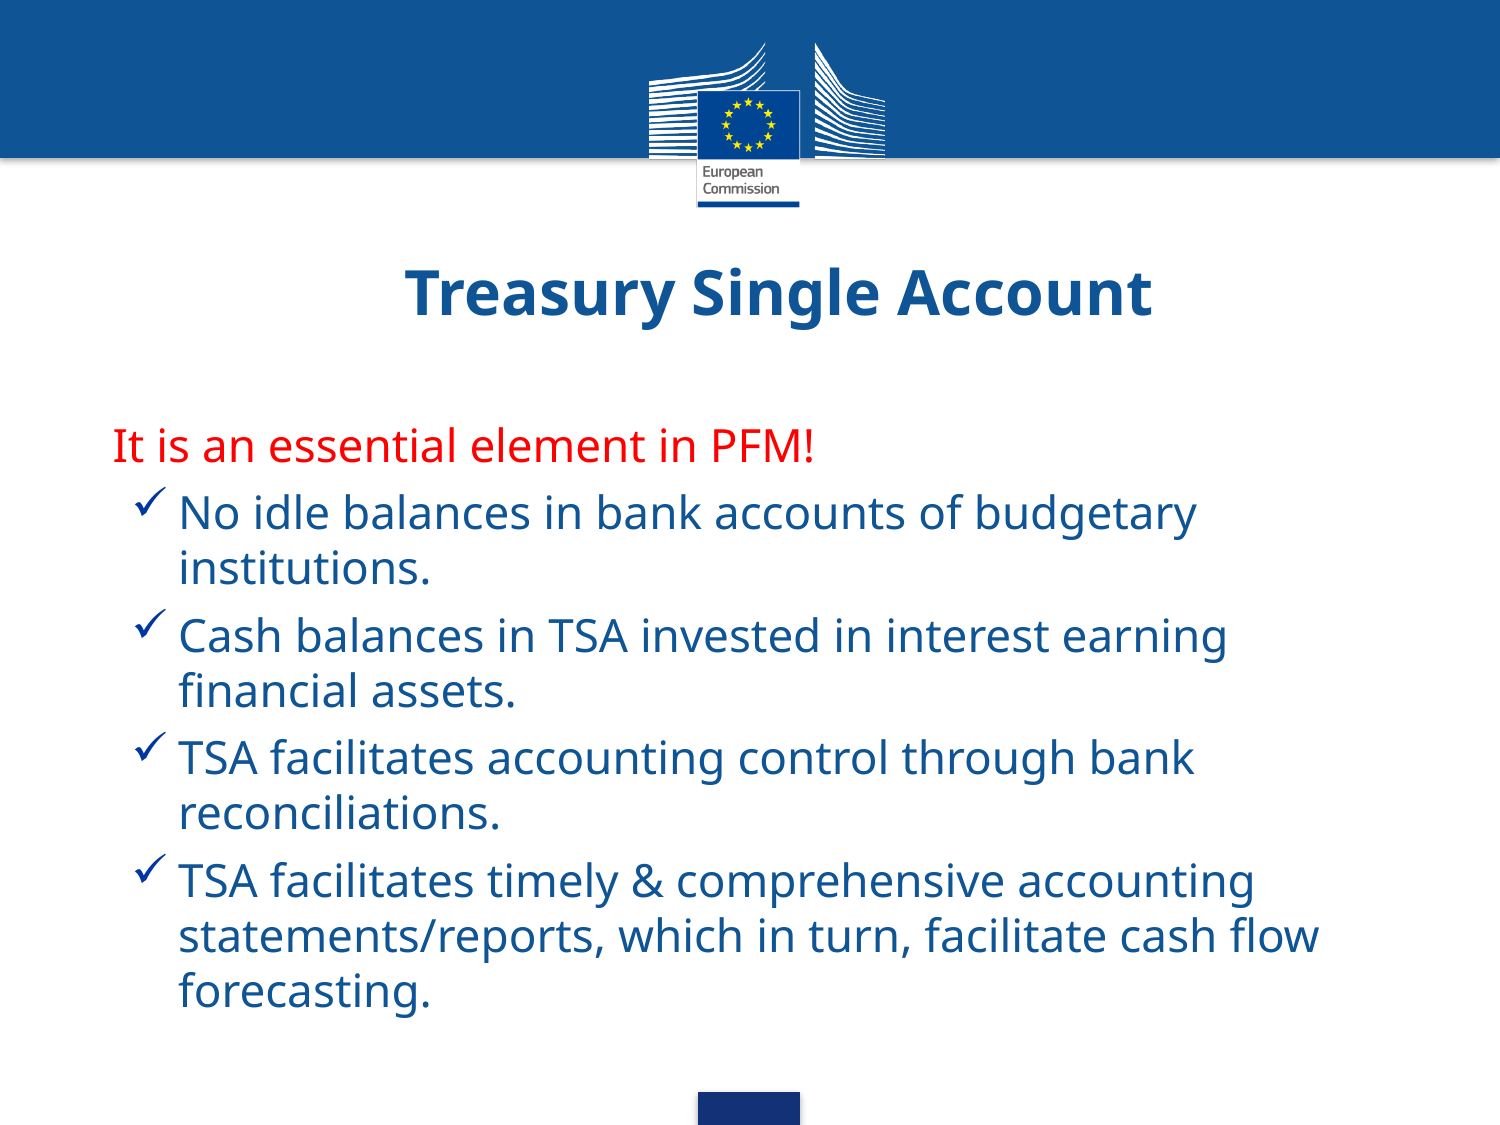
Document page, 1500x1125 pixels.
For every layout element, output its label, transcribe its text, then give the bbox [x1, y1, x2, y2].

picture [649, 42, 885, 196]
list It is an essential element in PFM! No idle balances in bank accounts of budgetary institutions. Cash balances in TSA invested in interest earning financial assets. TSA facilitates accounting control through bank reconciliations. TSA facilitates timely & comprehensive accounting statements/reports, which in turn, facilitate cash flow forecasting. [40, 408, 1413, 1048]
title Treasury Single Account [0, 196, 1500, 385]
